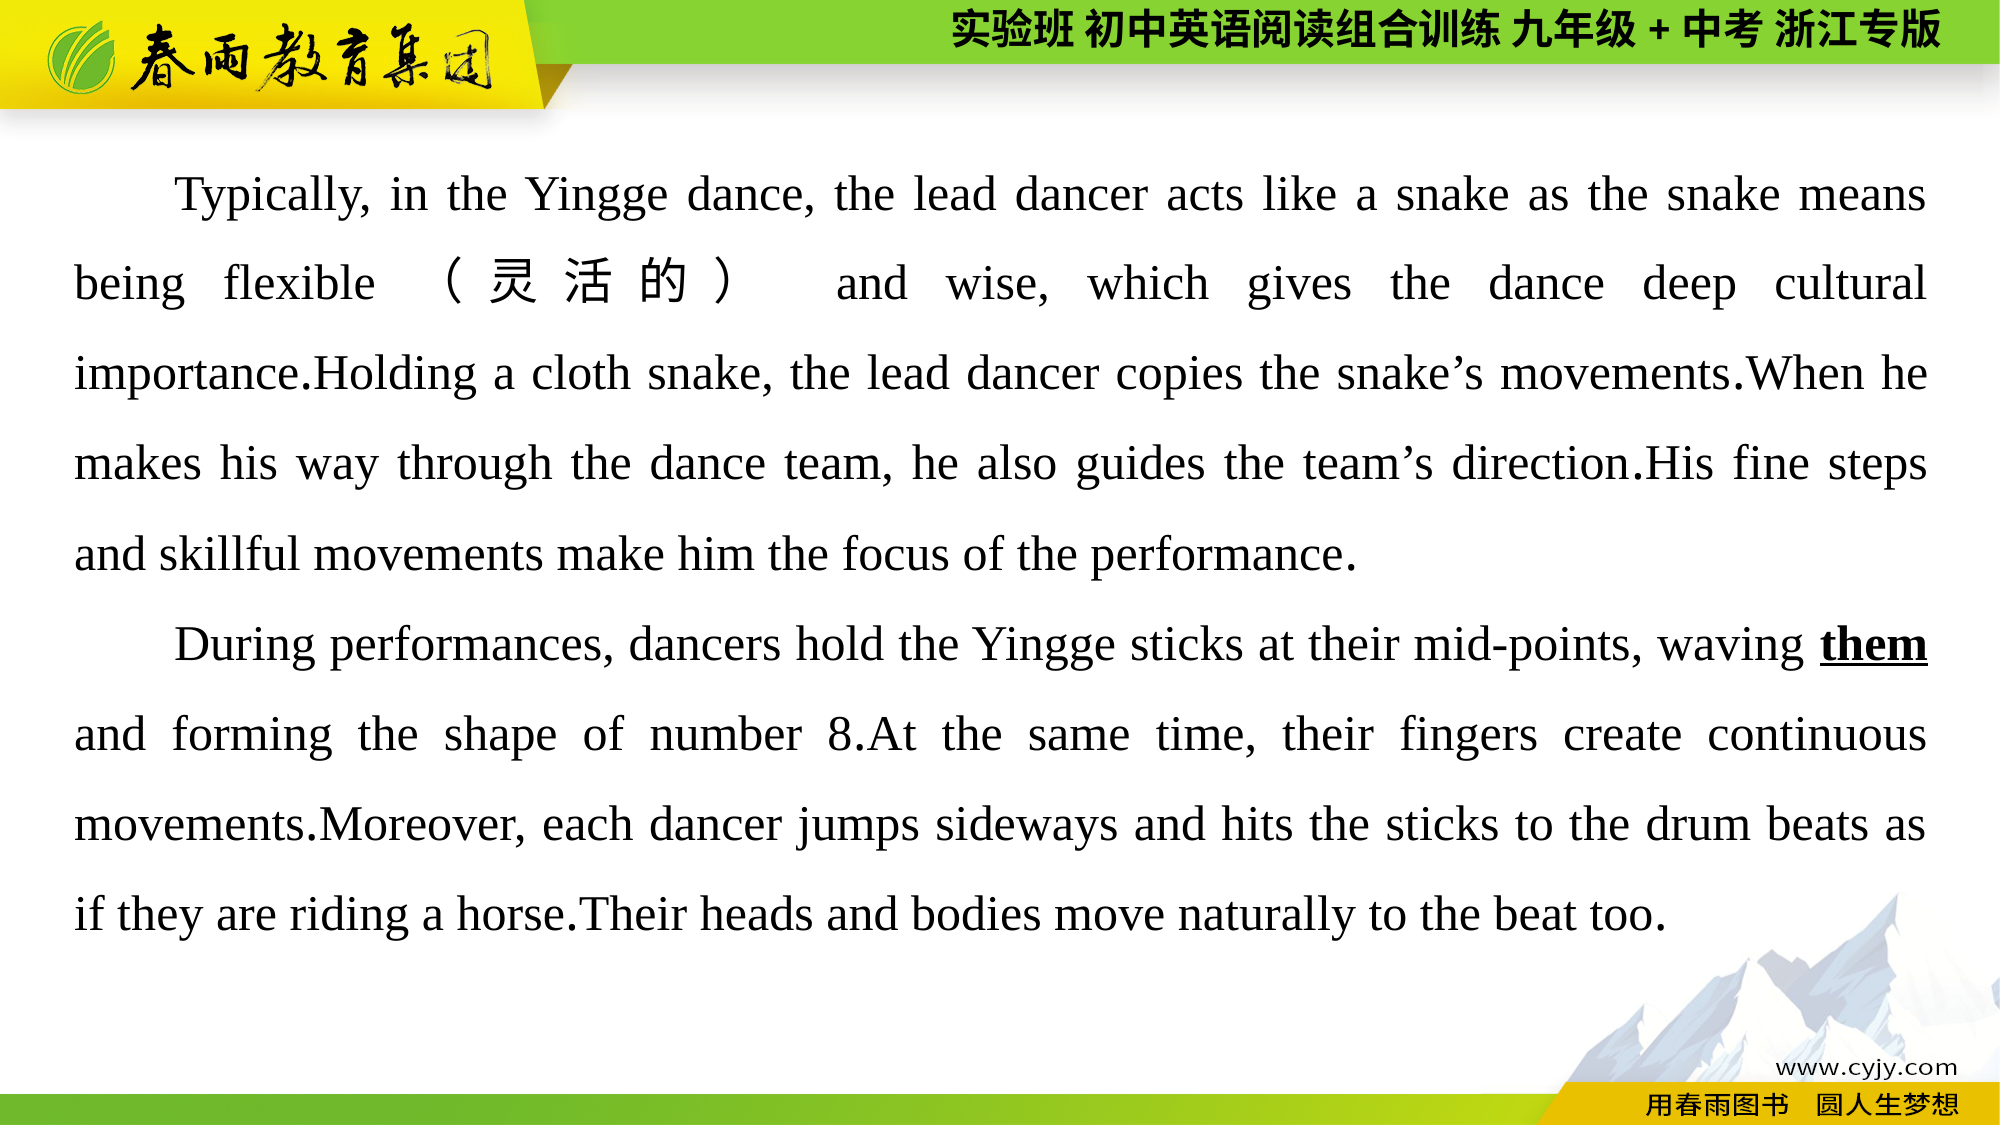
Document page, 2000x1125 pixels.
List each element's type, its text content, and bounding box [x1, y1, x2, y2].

list Typically, in the Yingge dance, the lead dancer acts like a snake as the snake means being flexible（灵活的） and wise, which gives the dance deep cultural importance.Holding a cloth snake, the lead dancer copies the snake’s movements.When he makes his way through the dance team, he also guides the team’s direction.His fine steps and skillful movements make him the focus of the performance. During performances, dancers hold the Yingge sticks at their mid-points, waving them and forming the shape of number 8.At the same time, their fingers create continuous movements.Moreover, each dancer jumps sideways and hits the sticks to the drum beats as if they are riding a horse.Their heads and bodies move naturally to the beat too. [59, 122, 1944, 944]
picture [0, 0, 2000, 1125]
